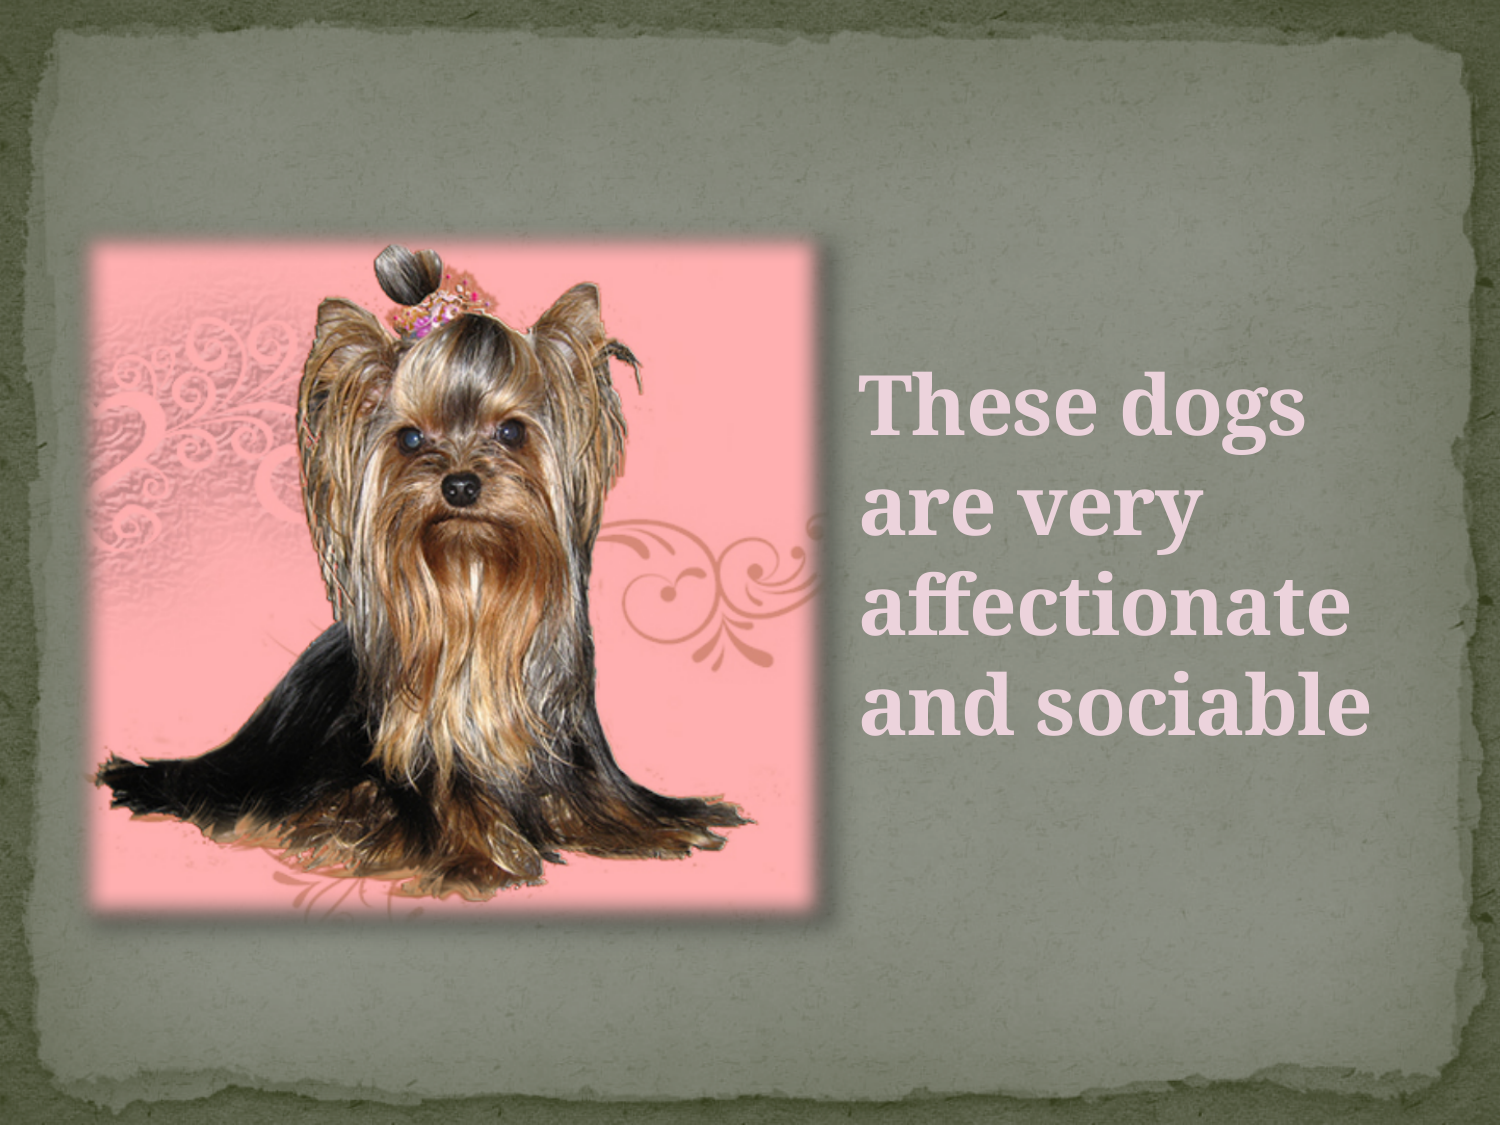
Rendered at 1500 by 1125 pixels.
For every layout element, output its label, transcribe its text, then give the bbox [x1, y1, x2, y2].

picture [71, 223, 834, 928]
title These dogs are very affectionate and sociable [853, 421, 1442, 760]
